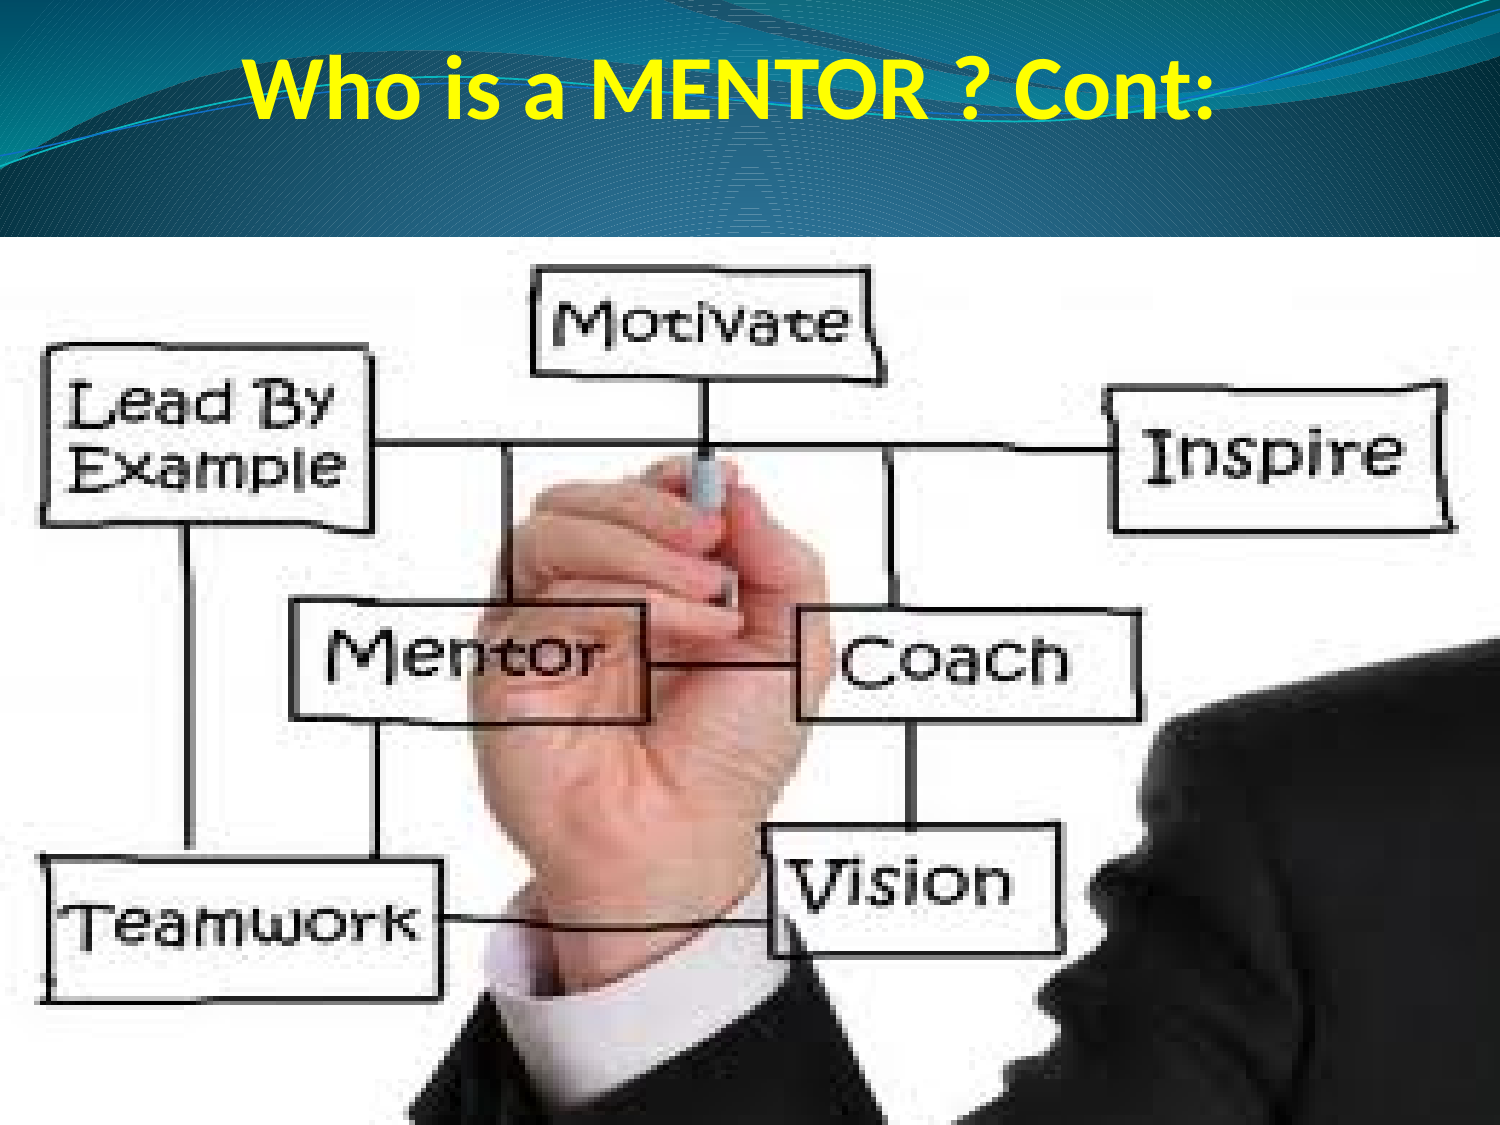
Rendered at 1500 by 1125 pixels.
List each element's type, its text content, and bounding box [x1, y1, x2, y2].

title Who is a MENTOR ? Cont: [87, 0, 1376, 138]
picture [0, 237, 1500, 1125]
